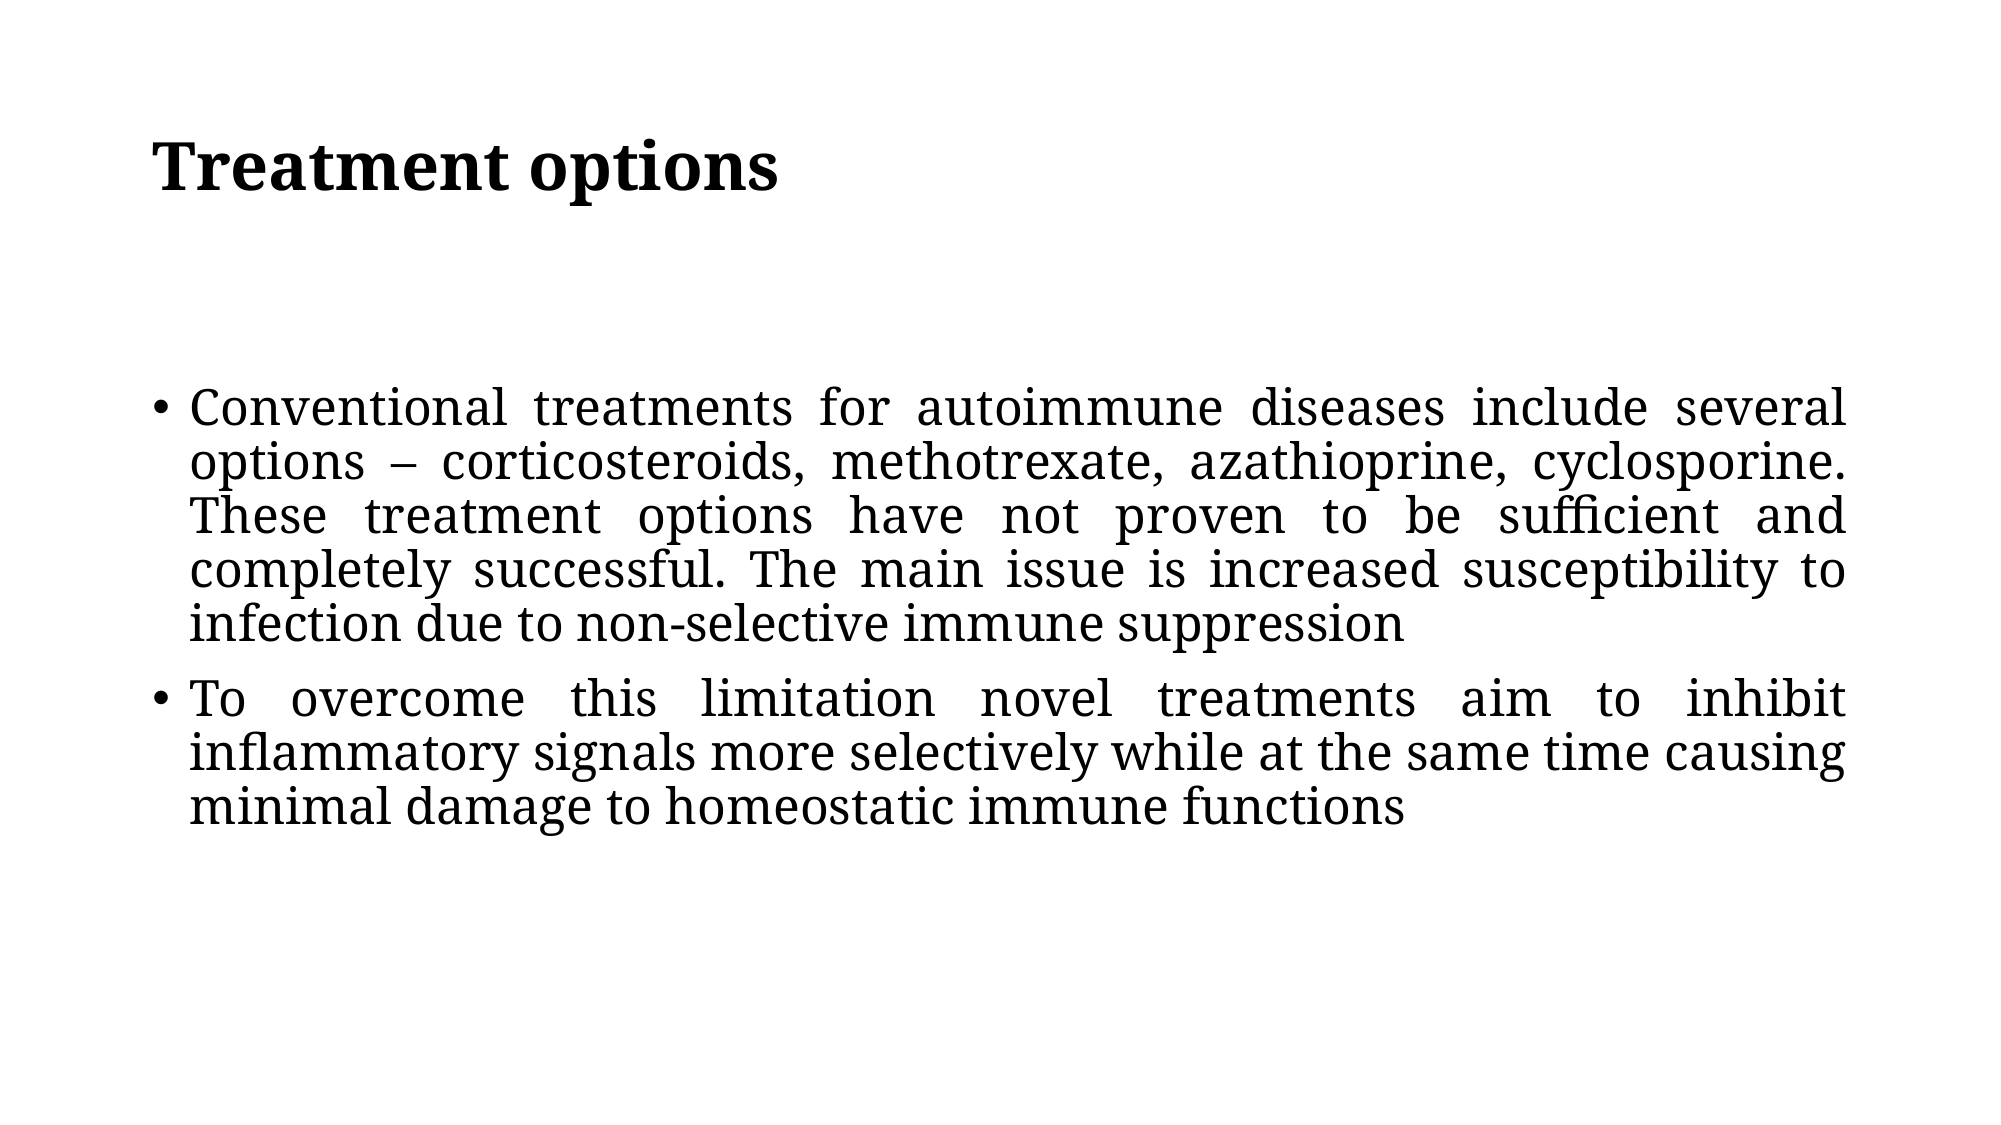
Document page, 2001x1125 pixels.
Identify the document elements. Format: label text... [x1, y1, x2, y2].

list Conventional treatments for autoimmune diseases include several options – corticosteroids, methotrexate, azathioprine, cyclosporine. These treatment options have not proven to be sufficient and completely successful. The main issue is increased susceptibility to infection due to non-selective immune suppression To overcome this limitation novel treatments aim to inhibit inflammatory signals more selectively while at the same time causing minimal damage to homeostatic immune functions [137, 375, 1863, 1089]
title Treatment options [137, 59, 1863, 278]
